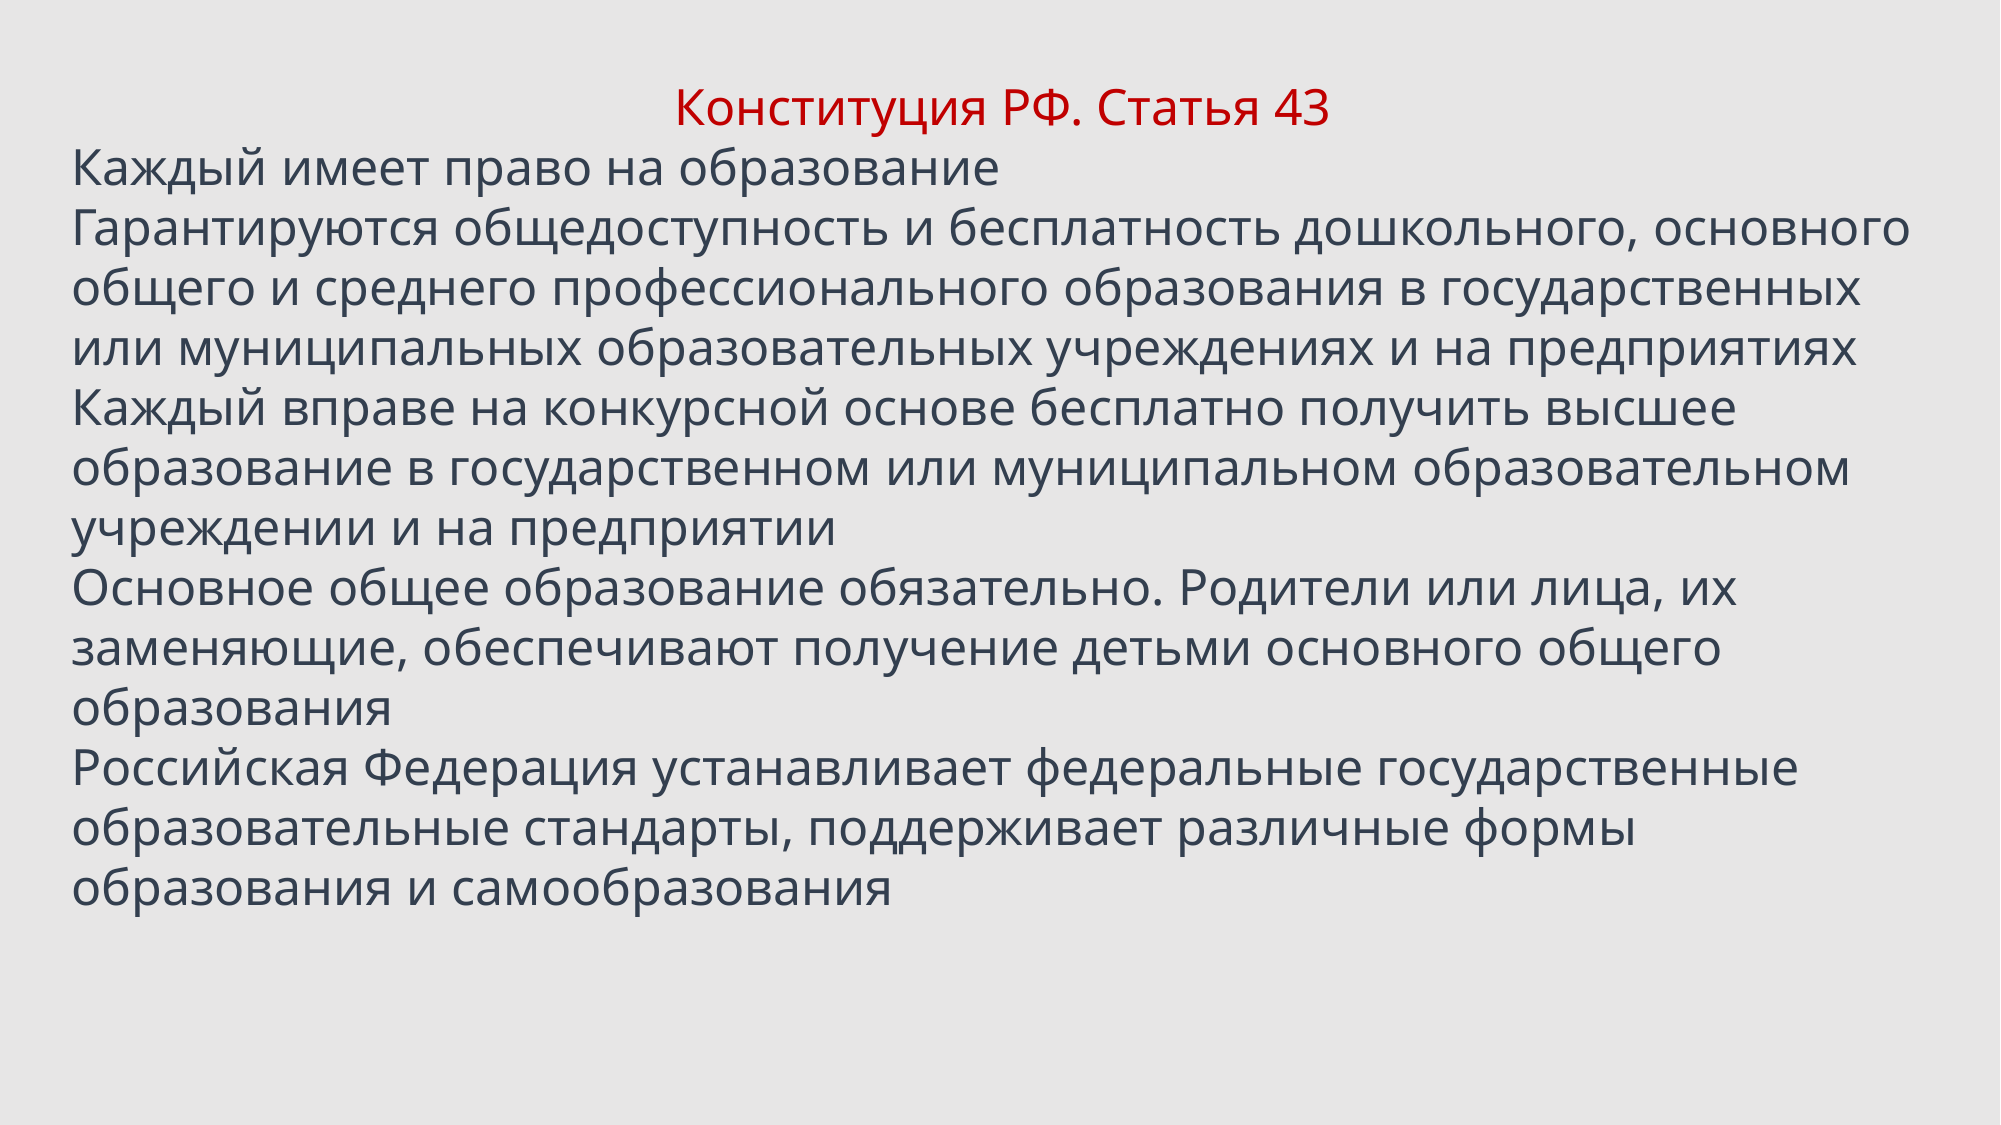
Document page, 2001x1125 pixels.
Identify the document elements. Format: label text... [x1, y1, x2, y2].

text_box Конституция РФ. Статья 43 Каждый имеет право на образование Гарантируются общедоступность и бесплатность дошкольного, основного общего и среднего профессионального образования в государственных или муниципальных образовательных учреждениях и на предприятиях Каждый вправе на конкурсной основе бесплатно получить высшее образование в государственном или муниципальном образовательном учреждении и на предприятии Основное общее образование обязательно. Родители или лица, их заменяющие, обеспечивают получение детьми основного общего образования Российская Федерация устанавливает федеральные государственные образовательные стандарты, поддерживает различные формы образования и самообразования [56, 67, 1950, 923]
